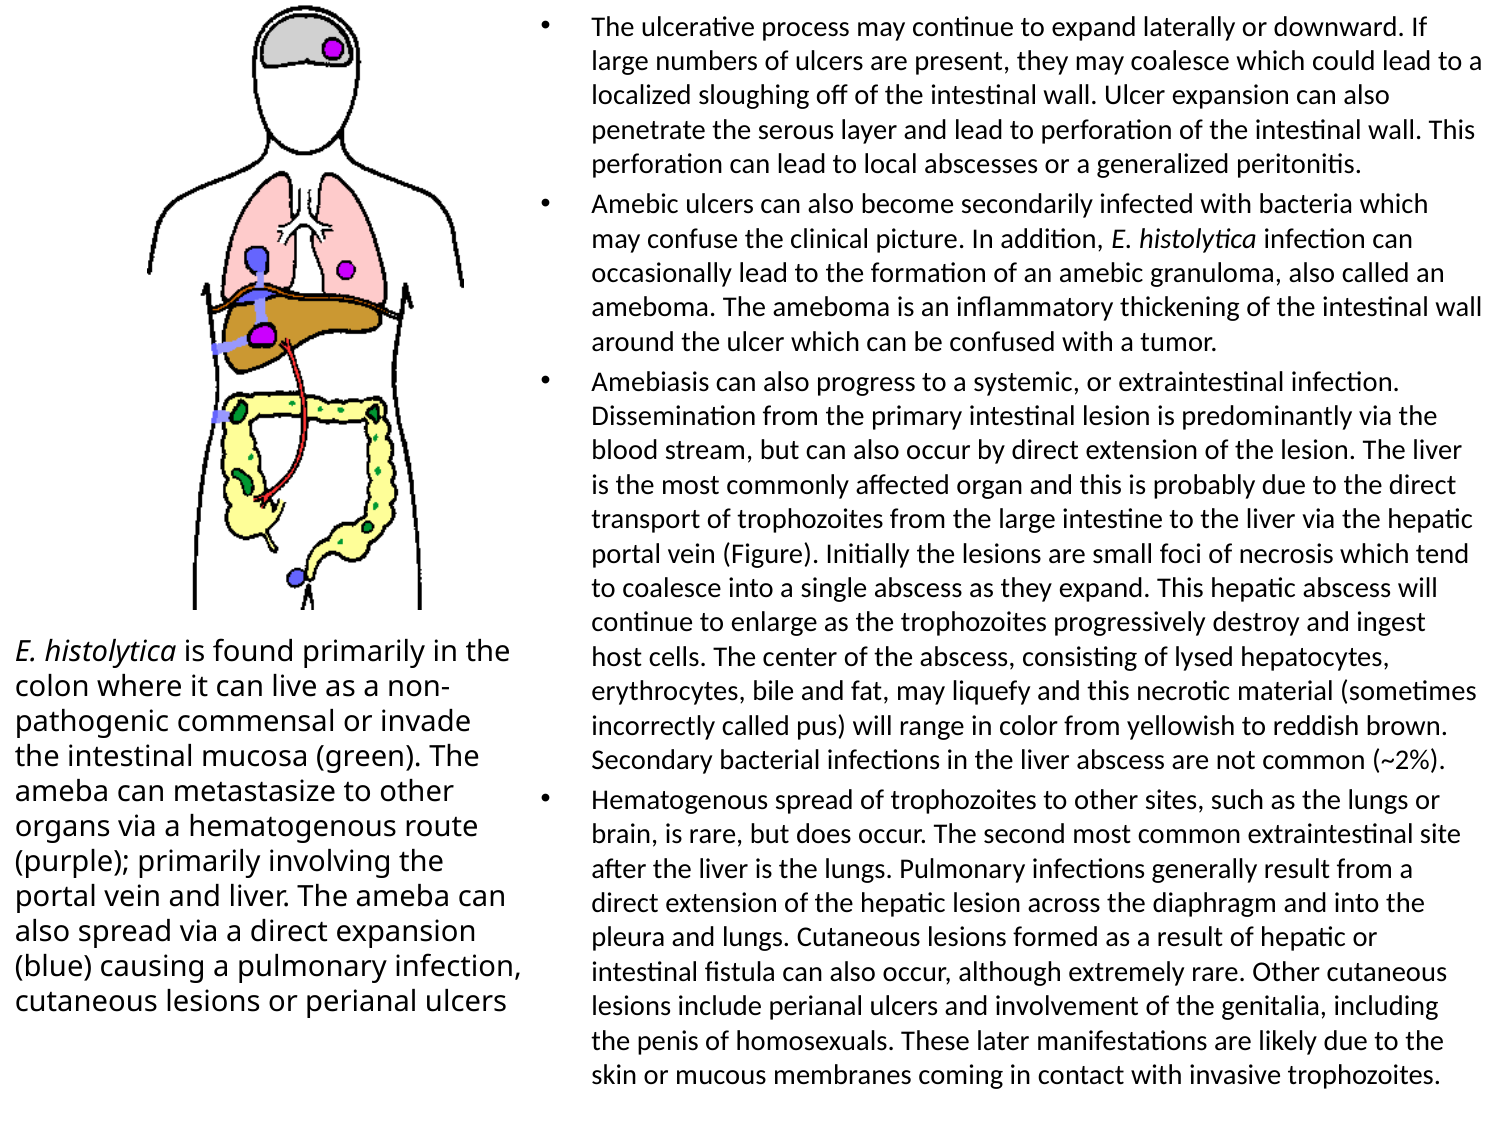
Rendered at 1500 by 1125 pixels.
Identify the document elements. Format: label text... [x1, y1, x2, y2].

list The ulcerative process may continue to expand laterally or downward. If large numbers of ulcers are present, they may coalesce which could lead to a localized sloughing off of the intestinal wall. Ulcer expansion can also penetrate the serous layer and lead to perforation of the intestinal wall. This perforation can lead to local abscesses or a generalized peritonitis. Amebic ulcers can also become secondarily infected with bacteria which may confuse the clinical picture. In addition, E. histolytica infection can occasionally lead to the formation of an amebic granuloma, also called an ameboma. The ameboma is an inflammatory thickening of the intestinal wall around the ulcer which can be confused with a tumor. Amebiasis can also progress to a systemic, or extraintestinal infection. Dissemination from the primary intestinal lesion is predominantly via the blood stream, but can also occur by direct extension of the lesion. The liver is the most commonly affected organ and this is probably due to the direct transport of trophozoites from the large intestine to the liver via the hepatic portal vein (Figure). Initially the lesions are small foci of necrosis which tend to coalesce into a single abscess as they expand. This hepatic abscess will continue to enlarge as the trophozoites progressively destroy and ingest host cells. The center of the abscess, consisting of lysed hepatocytes, erythrocytes, bile and fat, may liquefy and this necrotic material (sometimes incorrectly called pus) will range in color from yellowish to reddish brown. Secondary bacterial infections in the liver abscess are not common (~2%). Hematogenous spread of trophozoites to other sites, such as the lungs or brain, is rare, but does occur. The second most common extraintestinal site after the liver is the lungs. Pulmonary infections generally result from a direct extension of the hepatic lesion across the diaphragm and into the pleura and lungs. Cutaneous lesions formed as a result of hepatic or intestinal fistula can also occur, although extremely rare. Other cutaneous lesions include perianal ulcers and involvement of the genitalia, including the penis of homosexuals. These later manifestations are likely due to the skin or mucous membranes coming in contact with invasive trophozoites. [525, 0, 1500, 1125]
text_box E. histolytica is found primarily in the colon where it can live as a non-pathogenic commensal or invade the intestinal mucosa (green). The ameba can metastasize to other organs via a hematogenous route (purple); primarily involving the portal vein and liver. The ameba can also spread via a direct expansion (blue) causing a pulmonary infection, cutaneous lesions or perianal ulcers [0, 625, 538, 1025]
picture [147, 0, 464, 610]
